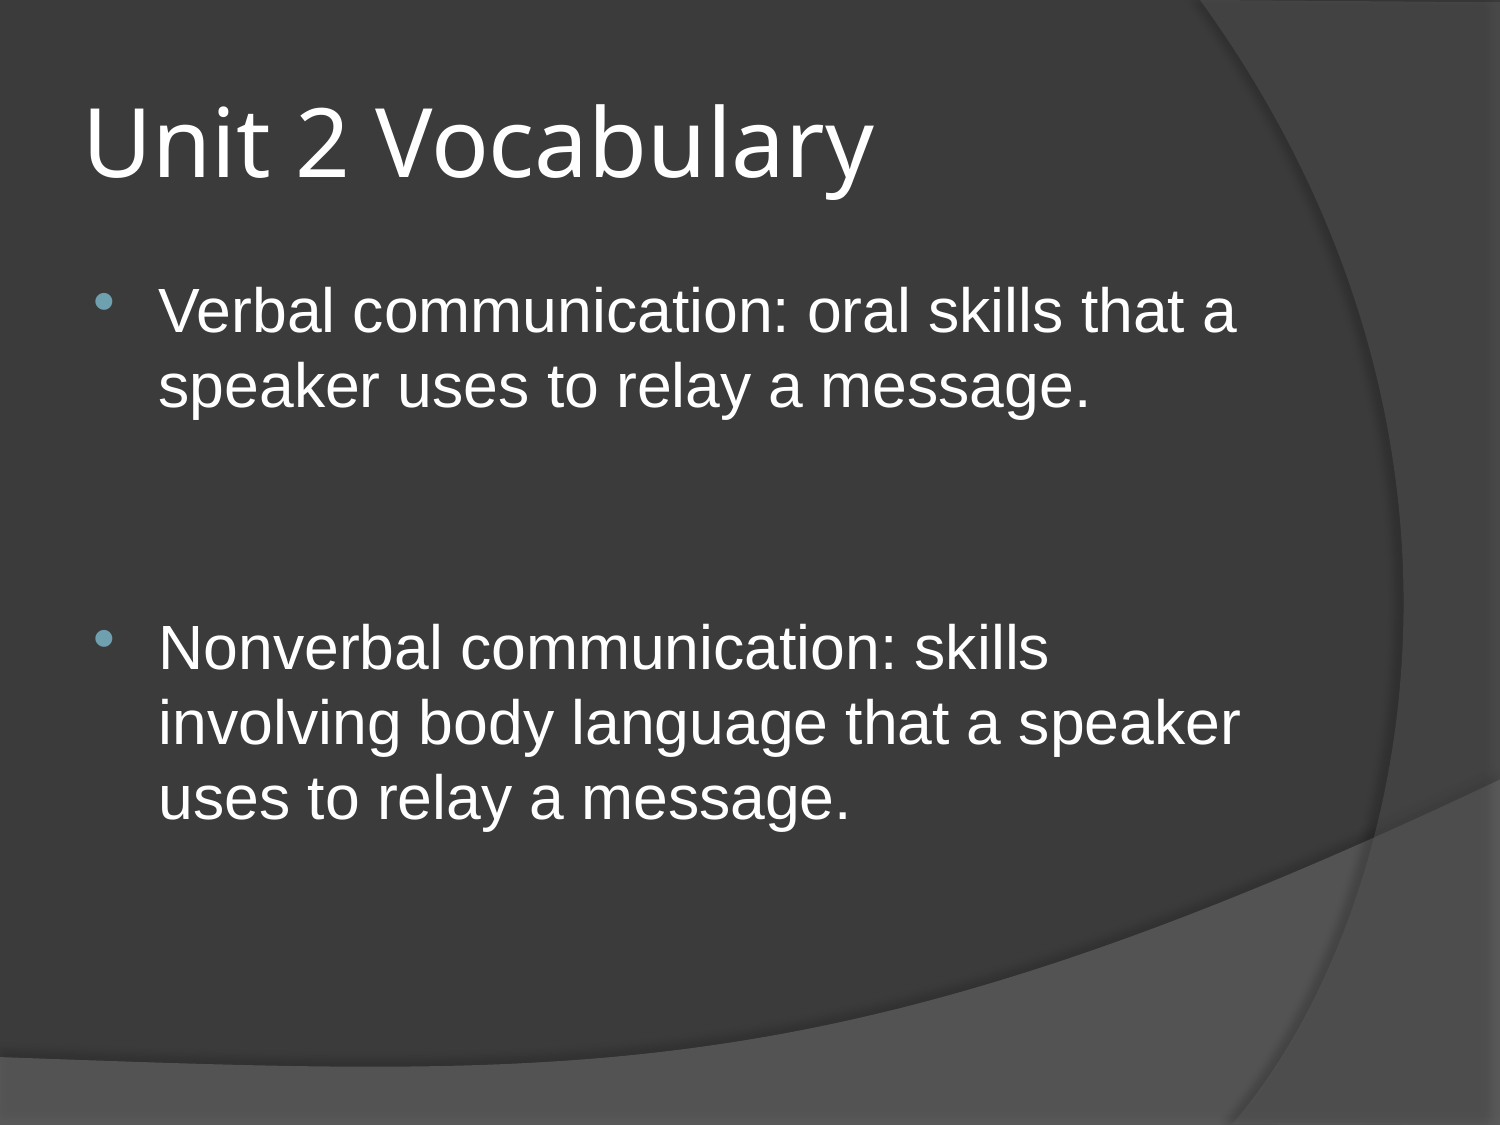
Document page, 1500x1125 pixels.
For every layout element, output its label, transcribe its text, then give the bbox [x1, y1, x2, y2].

title Unit 2 Vocabulary [75, 45, 1300, 233]
list Verbal communication: oral skills that a speaker uses to relay a message. Nonverbal communication: skills involving body language that a speaker uses to relay a message. [75, 262, 1300, 1005]
